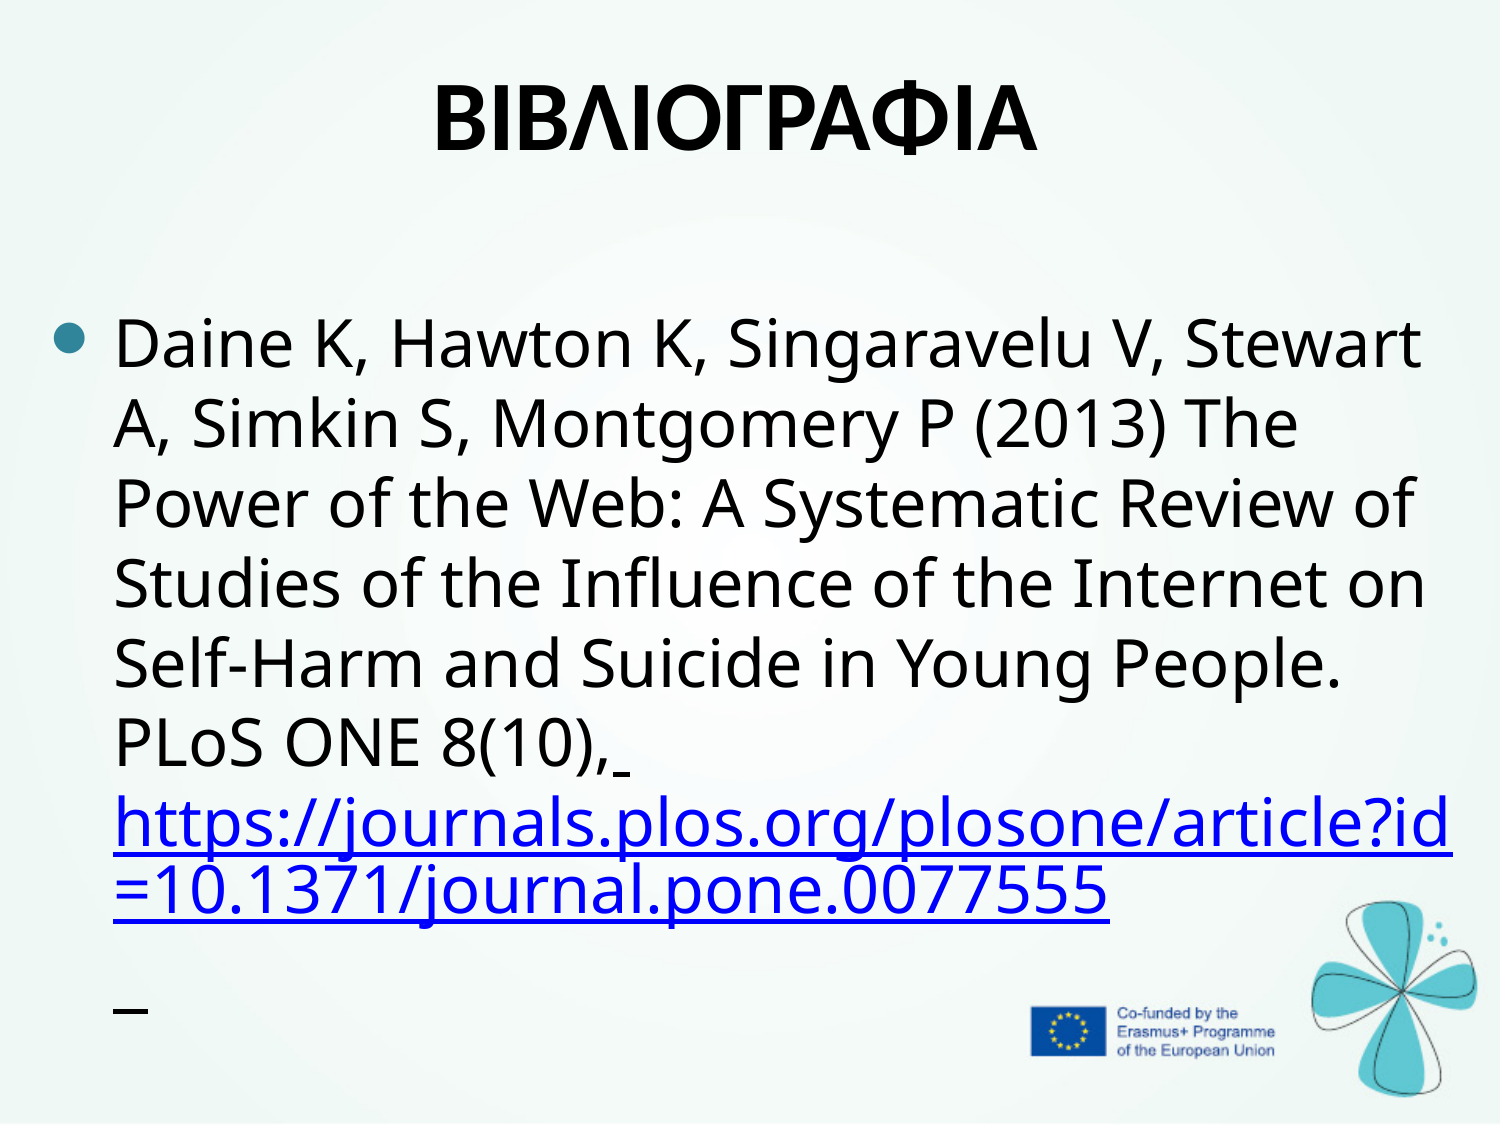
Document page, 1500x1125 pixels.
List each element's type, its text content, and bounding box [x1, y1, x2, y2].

picture [0, 0, 1500, 1125]
text_box Daine K, Hawton K, Singaravelu V, Stewart A, Simkin S, Montgomery P (2013) The Power of the Web: A Systematic Review of Studies of the Influence of the Internet on Self-Harm and Suicide in Young People. PLoS ONE 8(10), https://journals.plos.org/plosone/article?id=10.1371/journal.pone.0077555 [23, 292, 1477, 953]
text_box ΒΙΒΛΙΟΓΡΑΦΙΑ [41, 42, 1430, 178]
